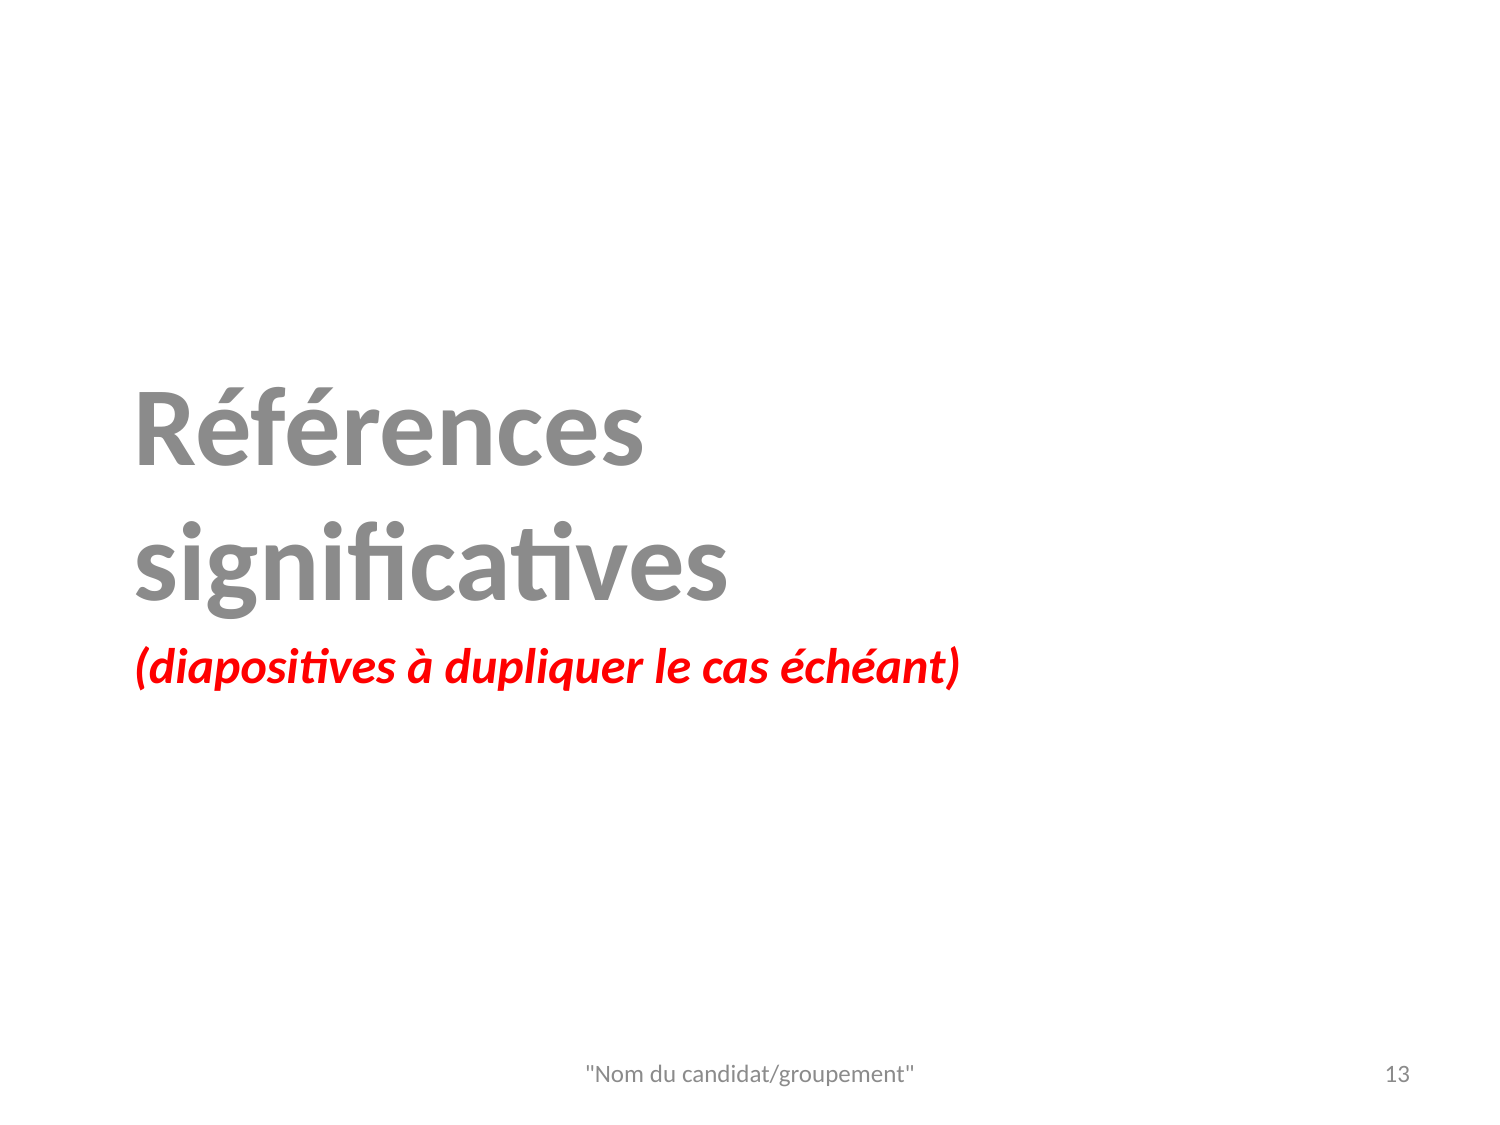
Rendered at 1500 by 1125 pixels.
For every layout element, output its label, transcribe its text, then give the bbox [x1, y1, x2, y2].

footer "Nom du candidat/groupement" [512, 1042, 988, 1103]
text_box Références significatives (diapositives à dupliquer le cas échéant) [118, 619, 1119, 701]
slide_number 13 [1074, 1042, 1425, 1103]
